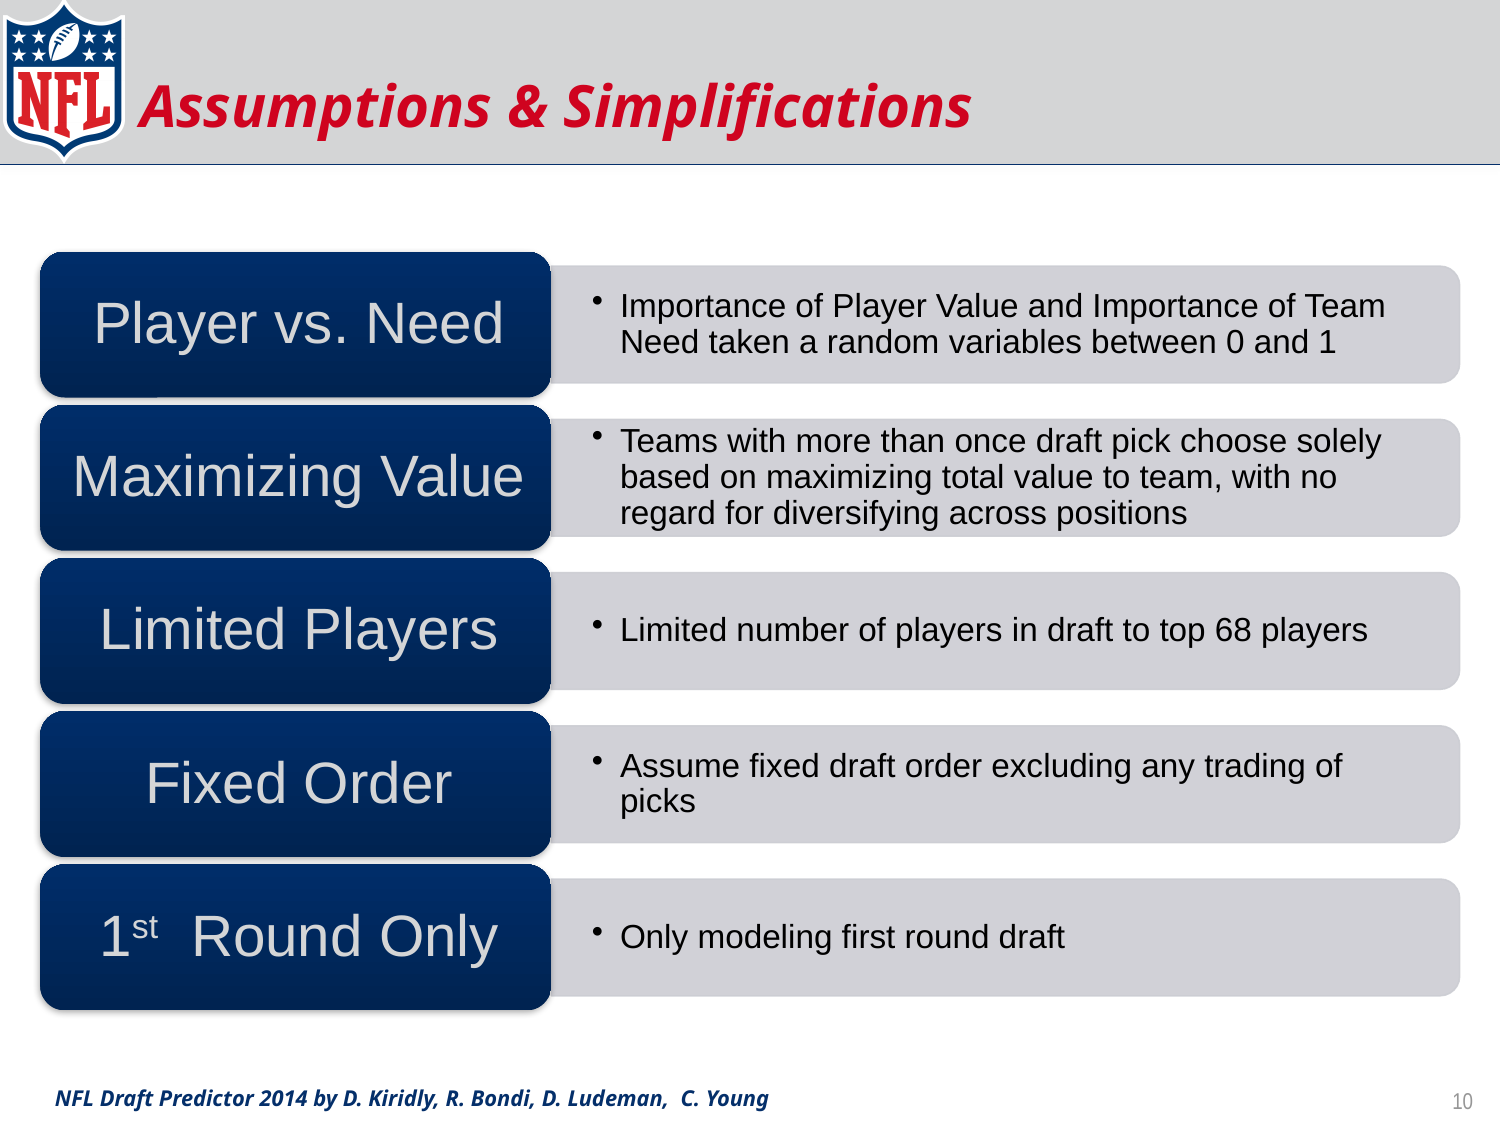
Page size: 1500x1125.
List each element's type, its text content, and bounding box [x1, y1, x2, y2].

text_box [40, 250, 1460, 1011]
picture [3, 0, 125, 164]
title Assumptions & Simplifications [139, 3, 1473, 140]
